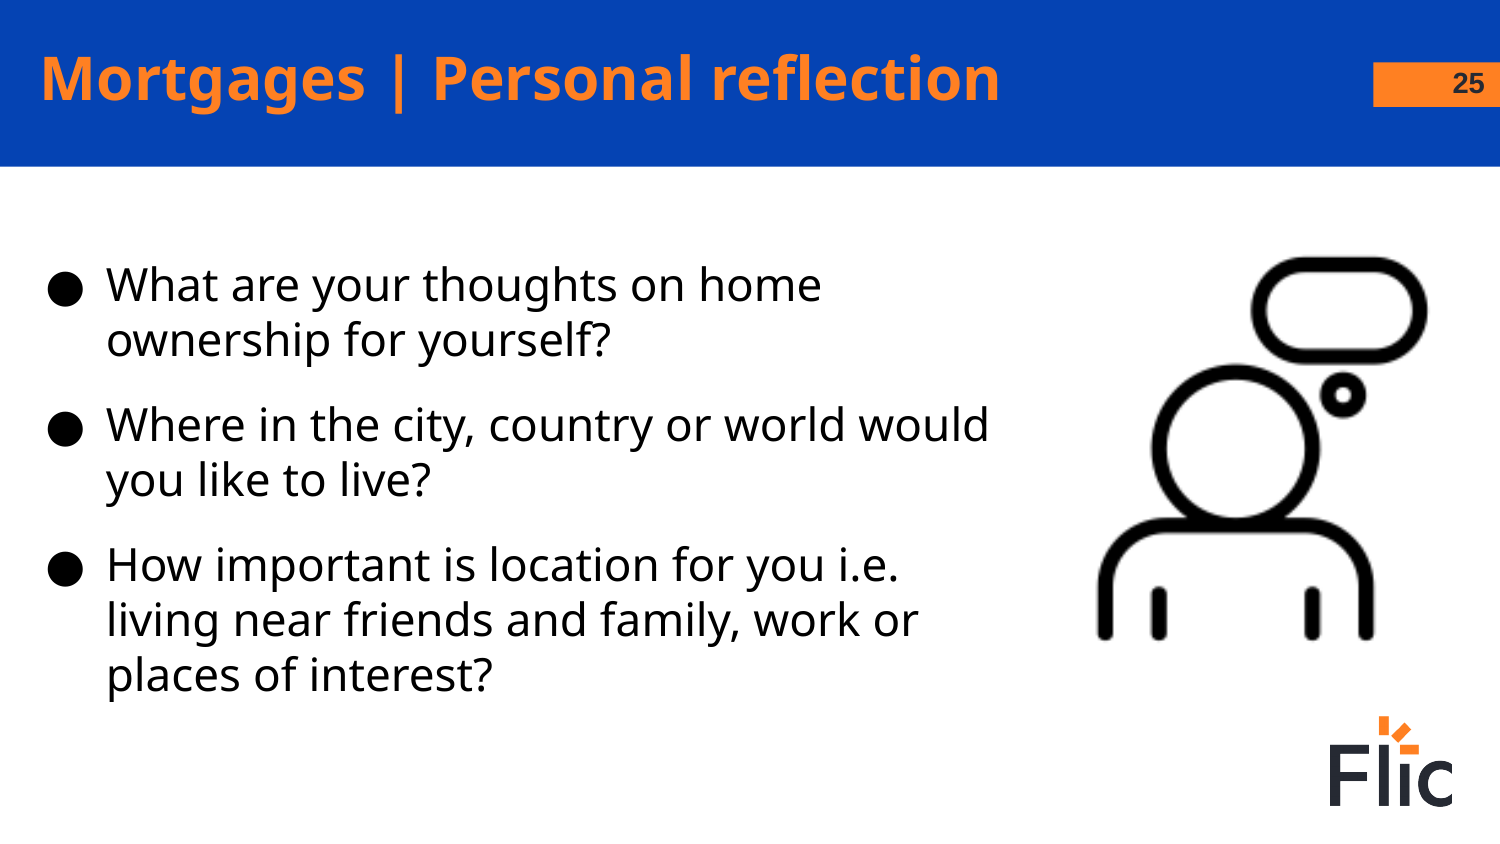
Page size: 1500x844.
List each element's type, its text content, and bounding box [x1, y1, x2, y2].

slide_number ‹#› [1410, 49, 1500, 115]
text_box What are your thoughts on home ownership for yourself? Where in the city, country or world would you like to live? How important is location for you i.e. living near friends and family, work or places of interest? [15, 186, 1038, 826]
picture [1330, 716, 1452, 807]
picture [1038, 203, 1483, 671]
text_box Mortgages | Personal reflection [24, 24, 1142, 128]
